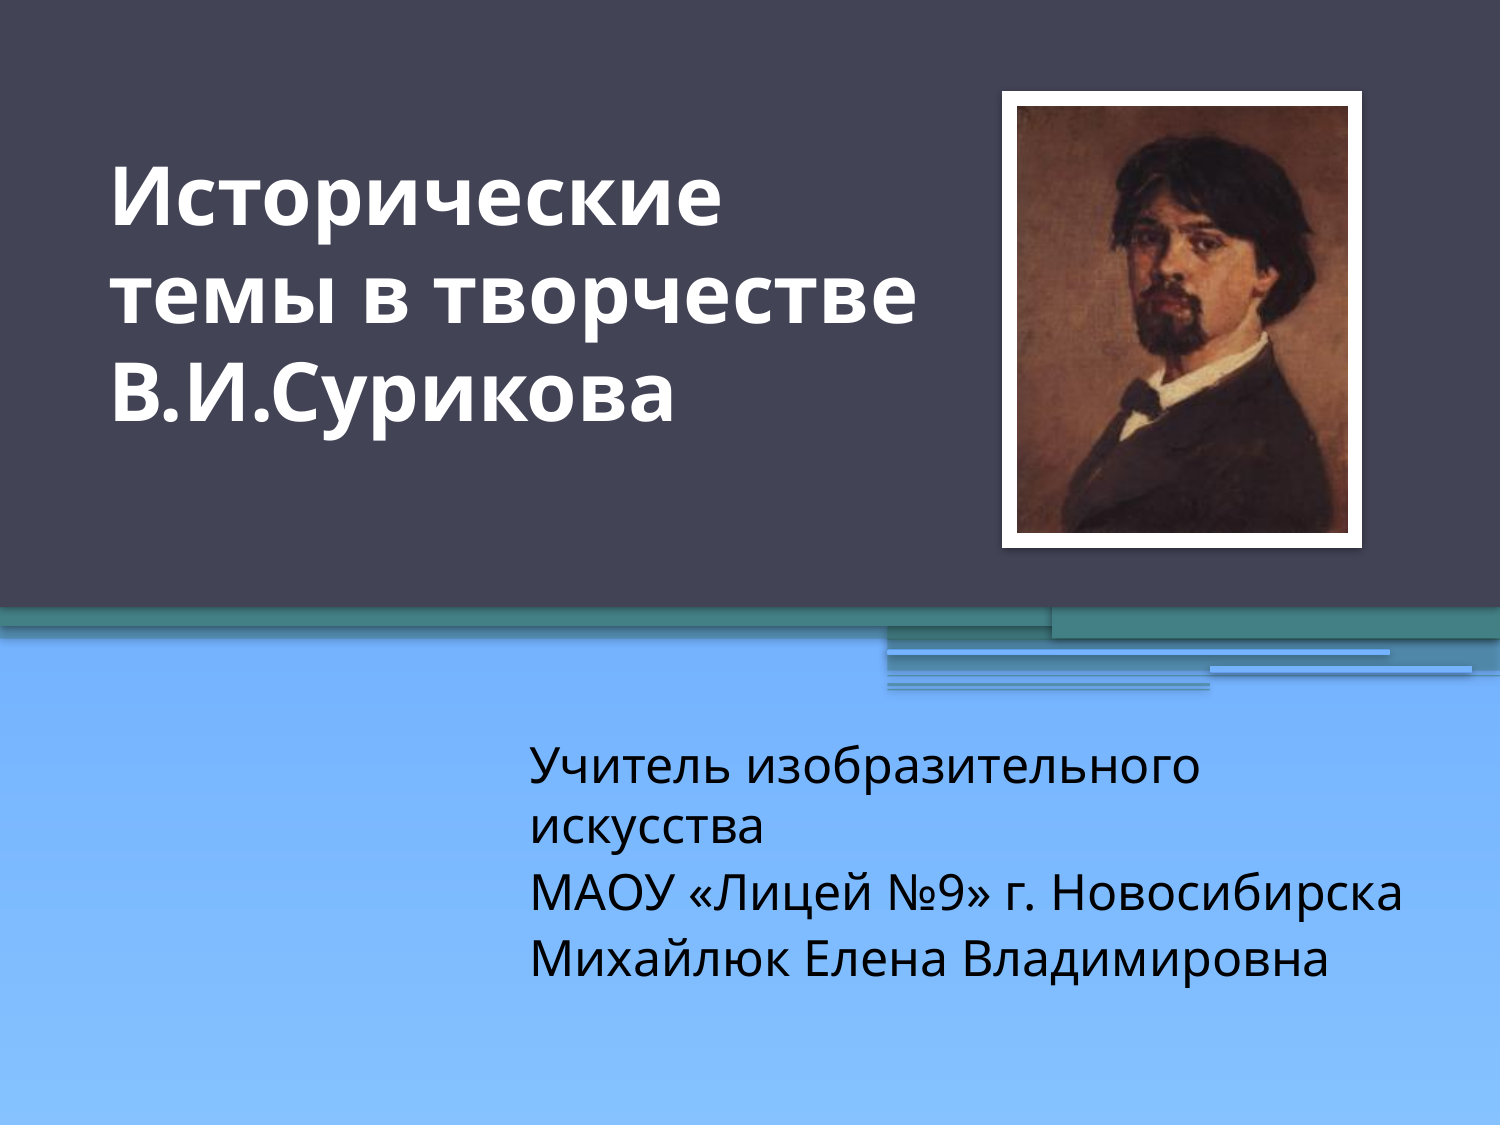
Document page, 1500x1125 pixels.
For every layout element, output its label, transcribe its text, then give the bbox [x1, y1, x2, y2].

picture [1016, 105, 1348, 534]
title Исторические темы в творчестве В.И.Сурикова [93, 105, 938, 446]
subtitle Учитель изобразительного искусства МАОУ «Лицей №9» г. Новосибирска Михайлюк Елена Владимировна [503, 726, 1454, 1014]
